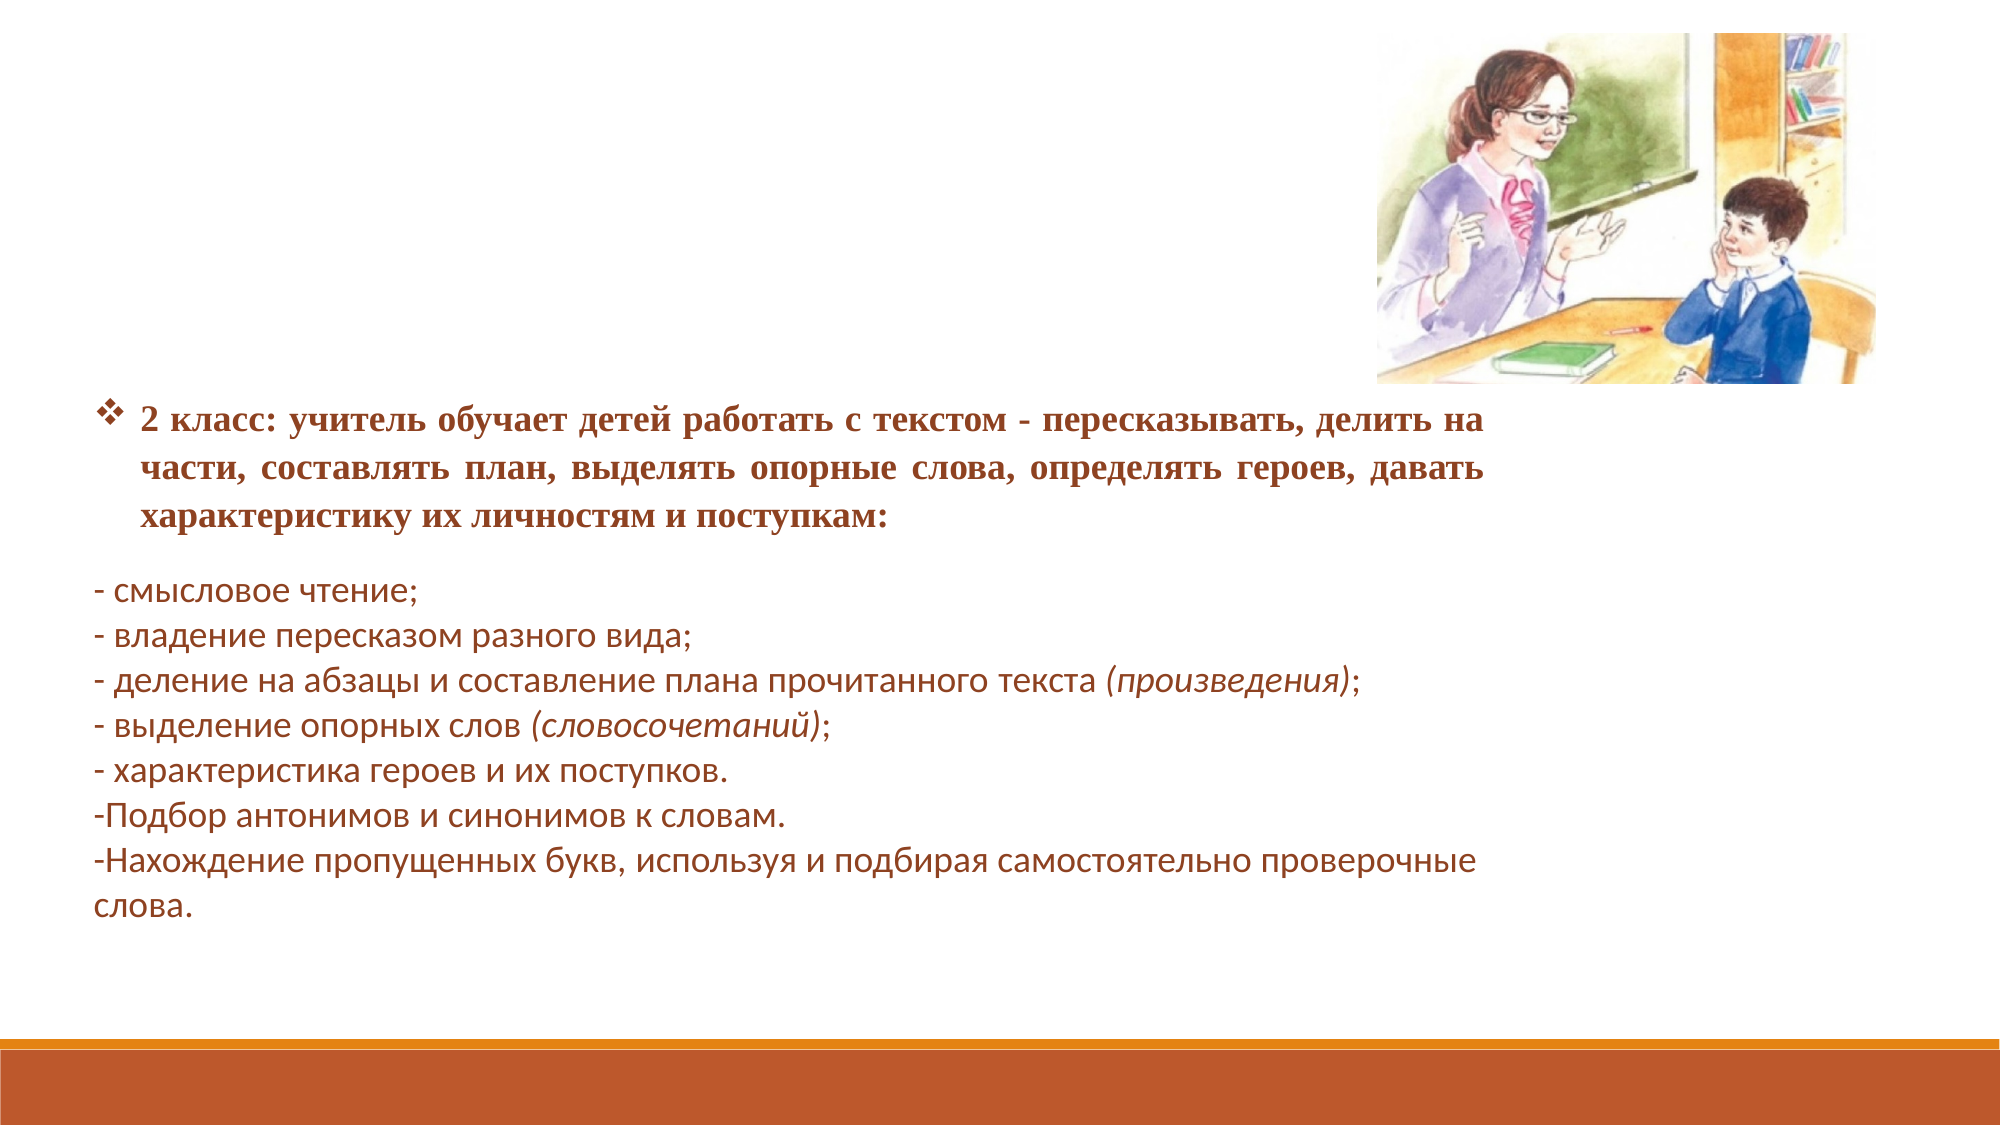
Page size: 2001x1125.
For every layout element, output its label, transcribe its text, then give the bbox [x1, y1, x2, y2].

picture [1376, 32, 1877, 384]
text_box 2 класс: учитель обучает детей работать с текстом - пересказывать, делить на части, составлять план, выделять опорные слова, определять героев, давать характеристику их личностям и поступкам: - смысловое чтение; - владение пересказом разного вида; - деление на абзацы и составление плана прочитанного текста (произведения); - выделение опорных слов (словосочетаний); - характеристика героев и их поступков. -Подбор антонимов и синонимов к словам. -Нахождение пропущенных букв, используя и подбирая самостоятельно проверочные слова. [78, 383, 1500, 1041]
